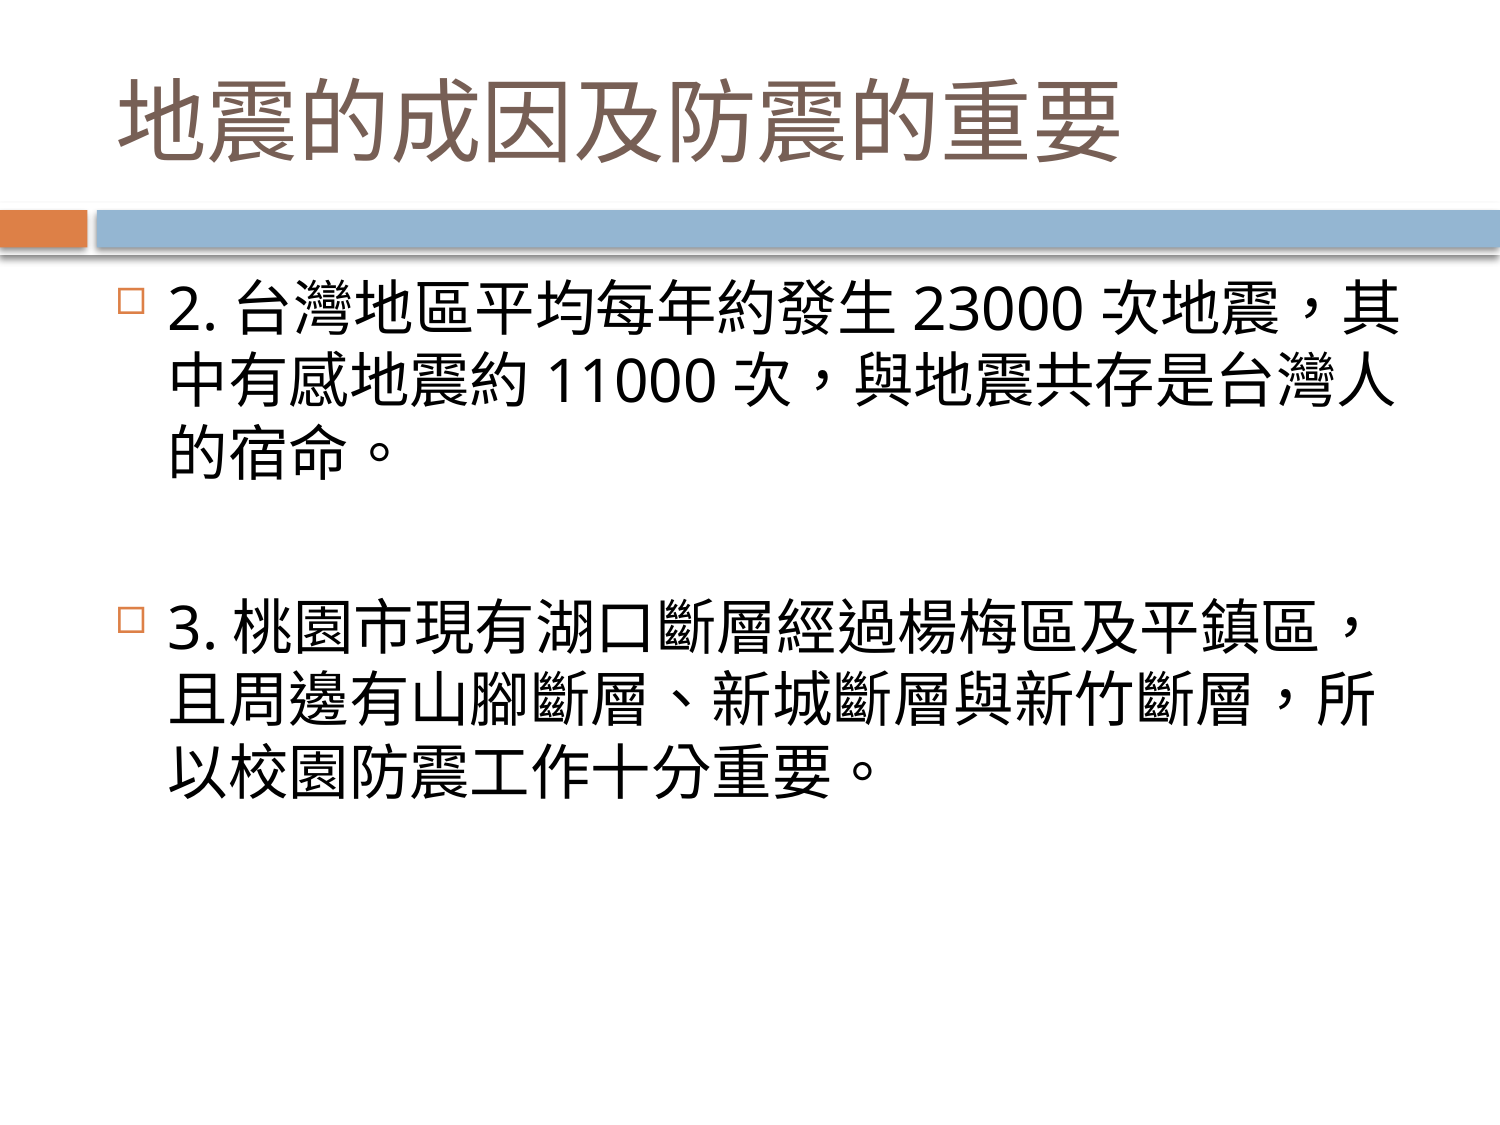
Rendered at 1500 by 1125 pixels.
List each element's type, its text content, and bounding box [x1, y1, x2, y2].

title 地震的成因及防震的重要 [100, 37, 1438, 200]
list 2.台灣地區平均每年約發生23000次地震，其中有感地震約11000次，與地震共存是台灣人的宿命。 3.桃園市現有湖口斷層經過楊梅區及平鎮區，且周邊有山腳斷層、新城斷層與新竹斷層，所以校園防震工作十分重要。 [100, 262, 1438, 1000]
